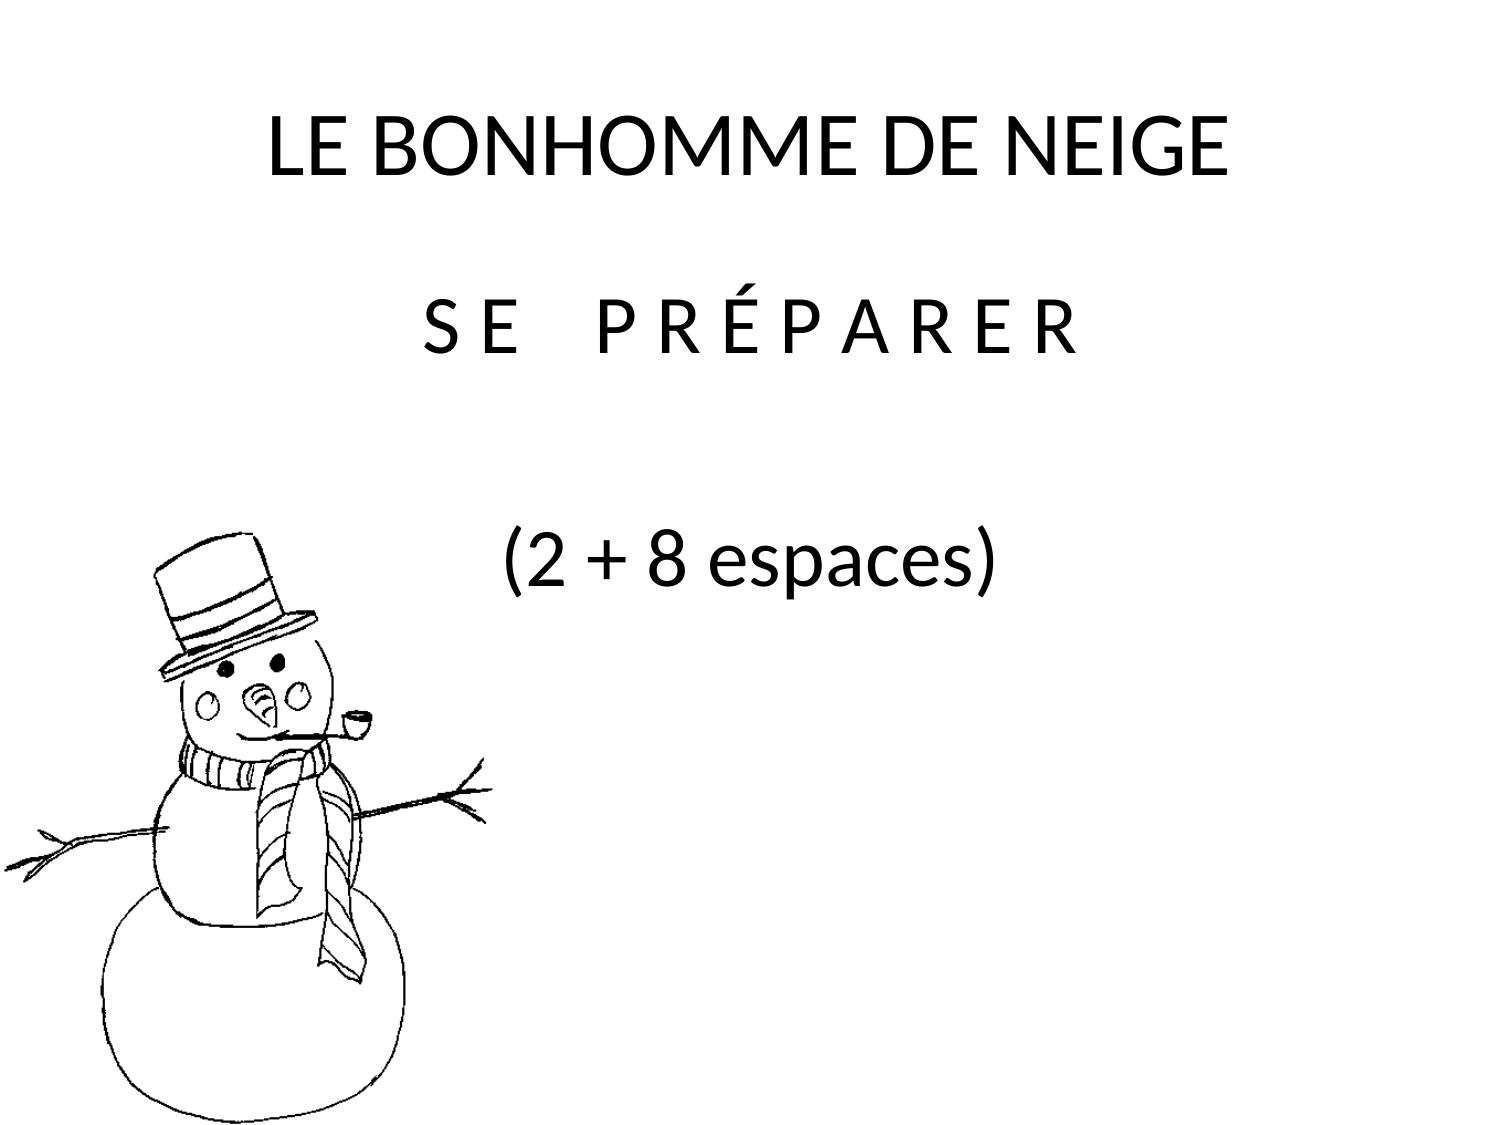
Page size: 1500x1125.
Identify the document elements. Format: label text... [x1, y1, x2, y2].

list S E P R É P A R E R (2 + 8 espaces) [75, 262, 1425, 1005]
title LE BONHOMME DE NEIGE [75, 45, 1425, 233]
picture [0, 524, 496, 1125]
